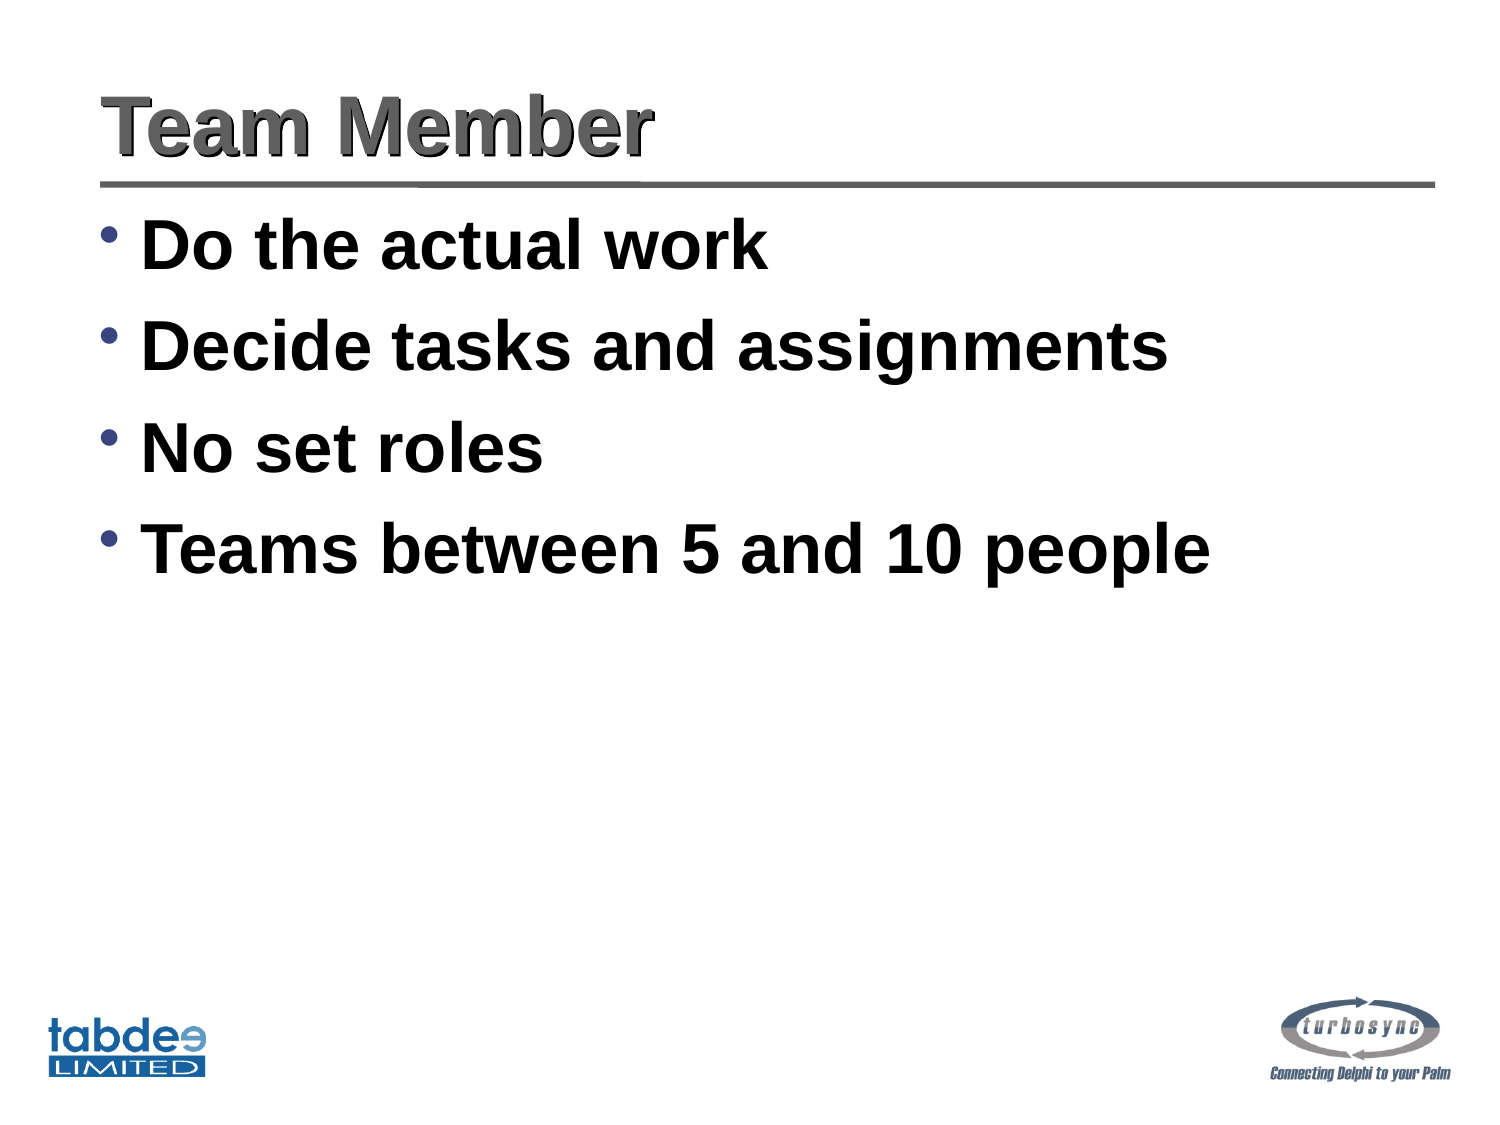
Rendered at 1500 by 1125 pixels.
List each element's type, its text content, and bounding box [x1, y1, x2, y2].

picture [29, 999, 230, 1092]
title Team Member [100, 85, 1437, 173]
picture [1257, 987, 1459, 1094]
list Do the actual work Decide tasks and assignments No set roles Teams between 5 and 10 people [97, 208, 1435, 609]
